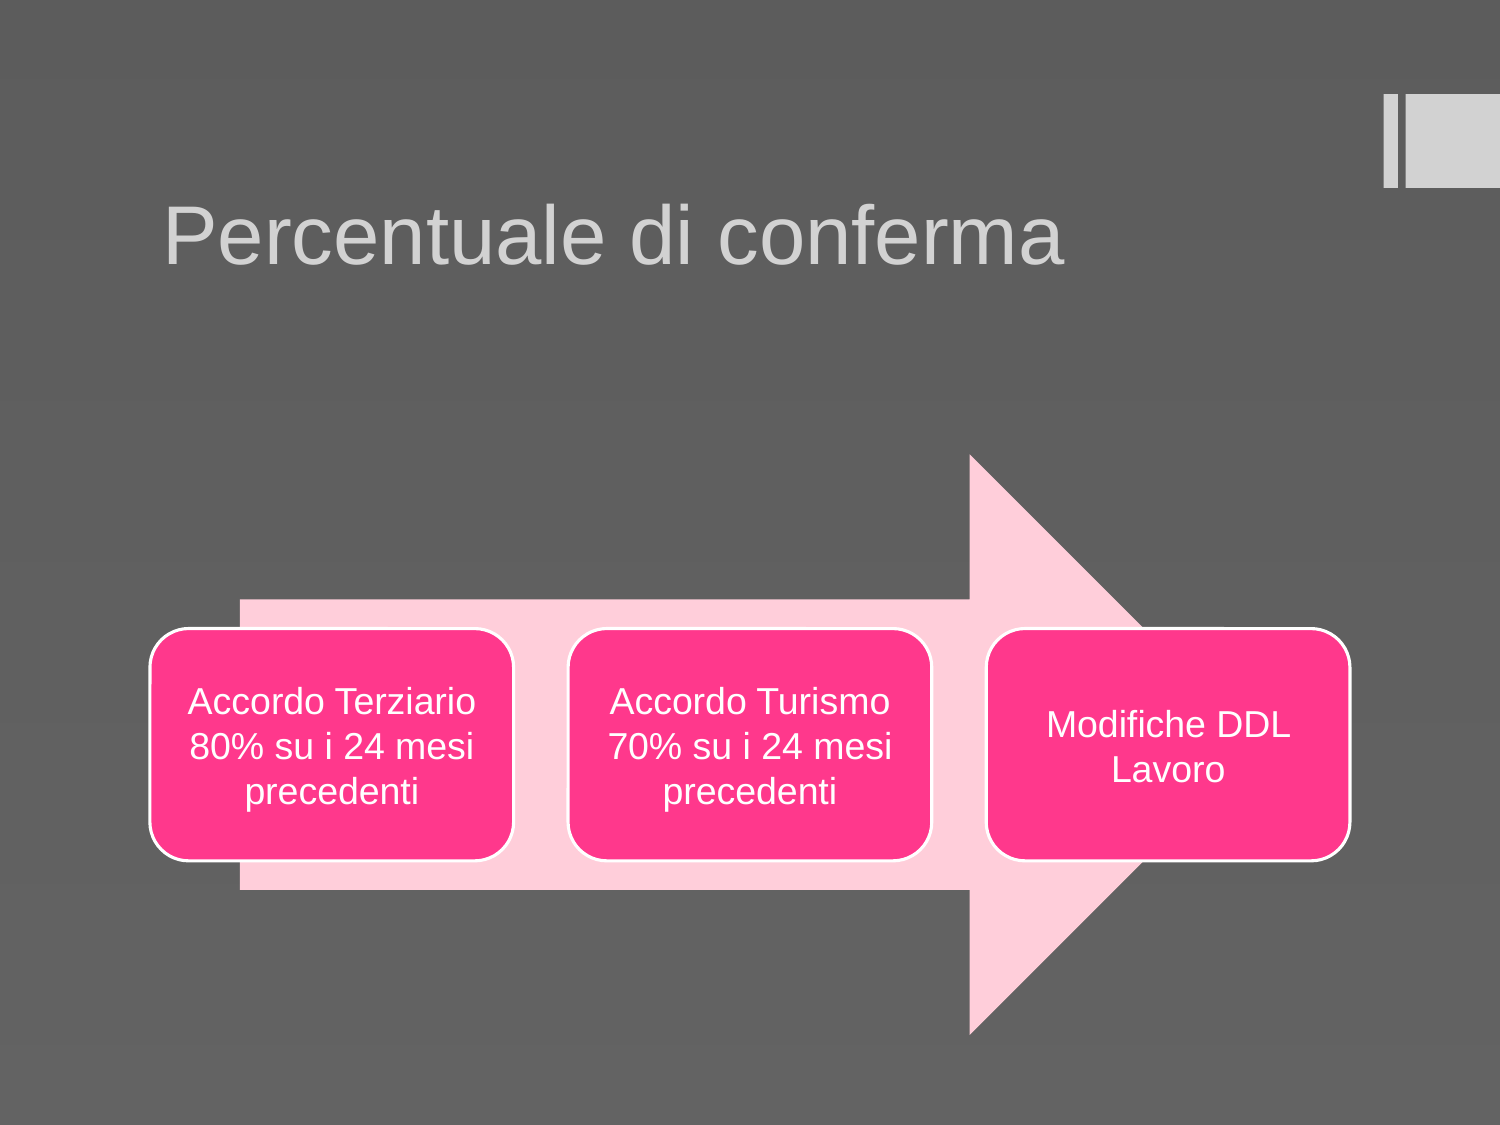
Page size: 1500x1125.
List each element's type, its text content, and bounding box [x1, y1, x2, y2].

title Percentuale di conferma [147, 113, 1348, 290]
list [149, 453, 1351, 1036]
